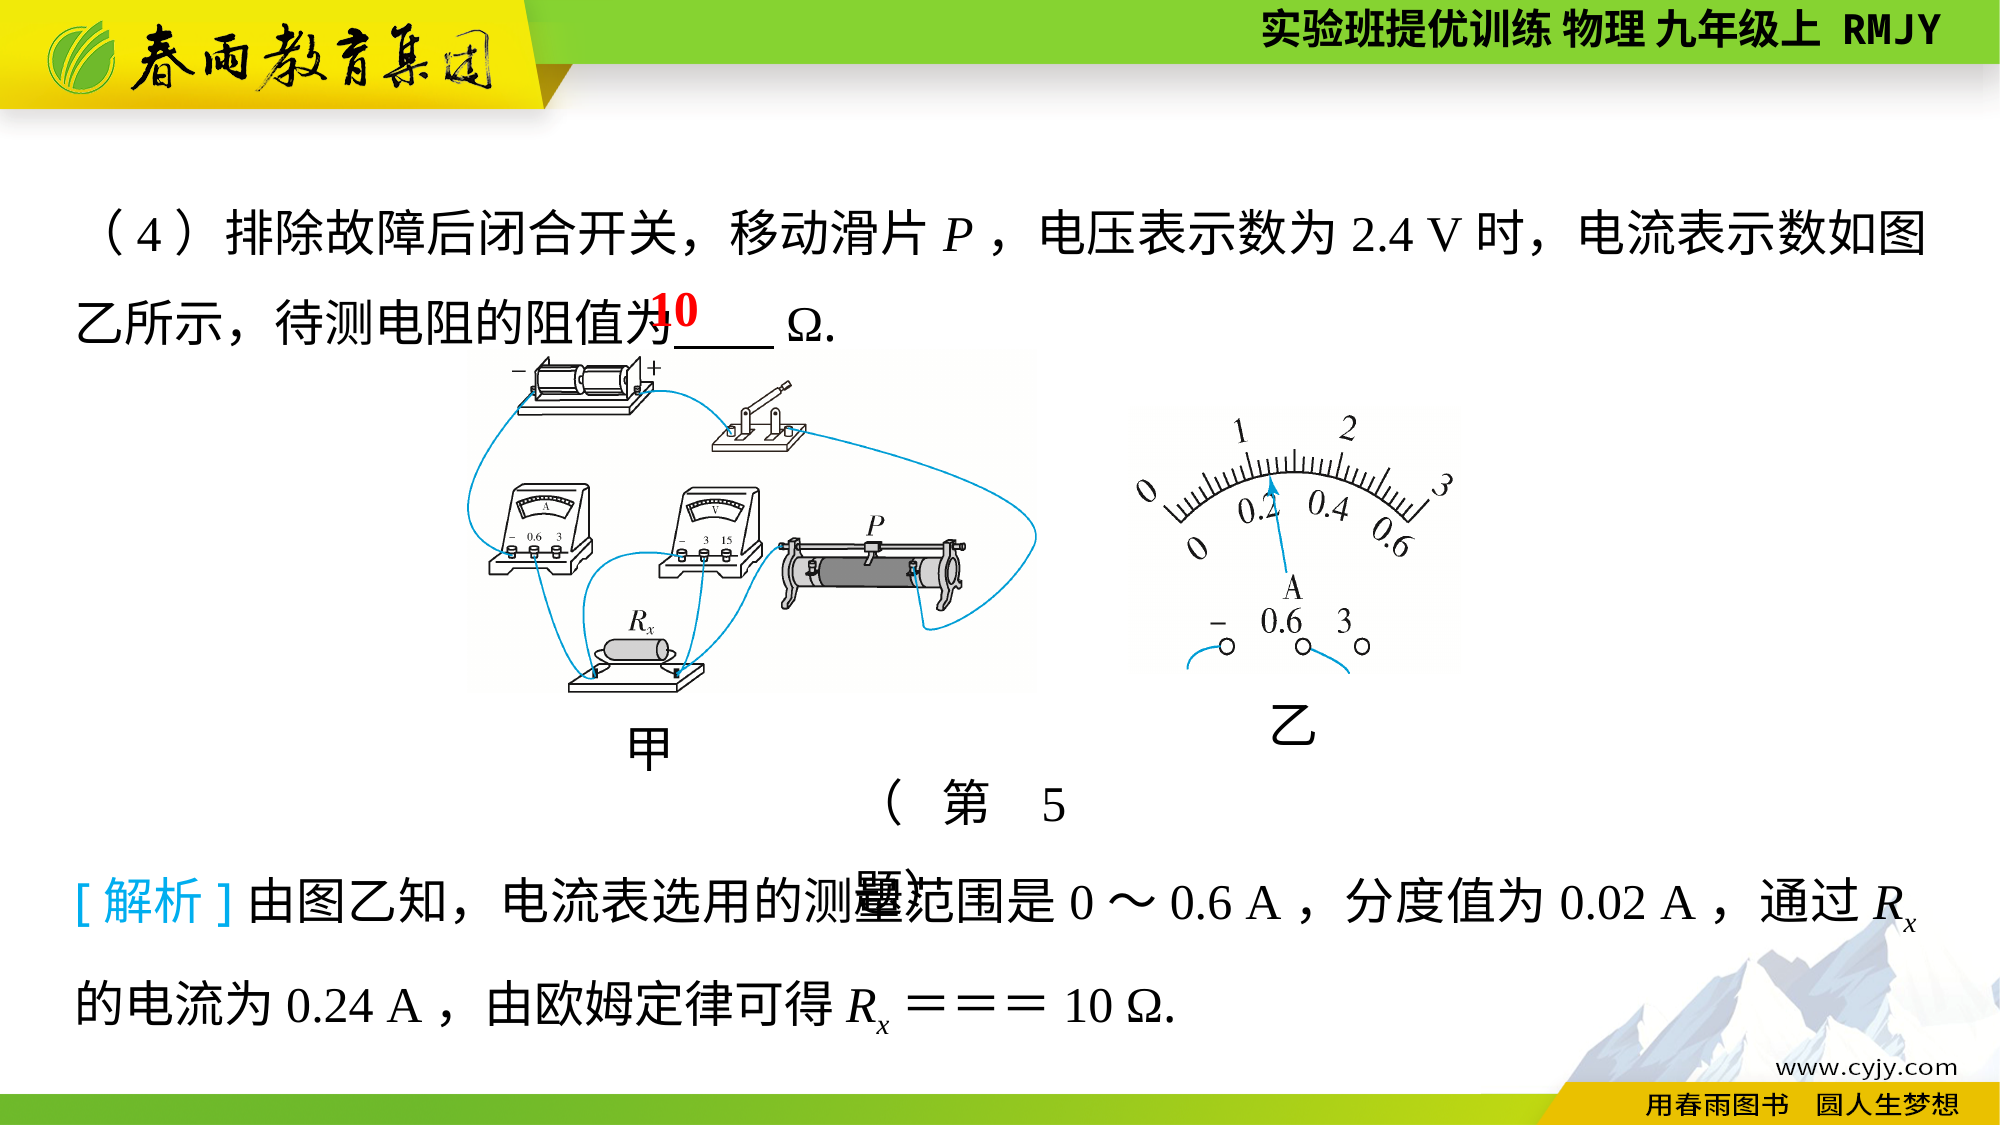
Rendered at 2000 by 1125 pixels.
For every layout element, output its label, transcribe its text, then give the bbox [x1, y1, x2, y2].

text_box （第5题） [838, 734, 1093, 839]
text_box 甲 [609, 702, 690, 786]
text_box 10 [634, 269, 714, 345]
list （4）排除故障后闭合开关，移动滑片P，电压表示数为2.4 V时，电流表示数如图乙所示，待测电阻的阻值为 Ω. [59, 164, 1944, 350]
picture [0, 0, 2000, 1125]
text_box 乙 [1253, 682, 1334, 761]
